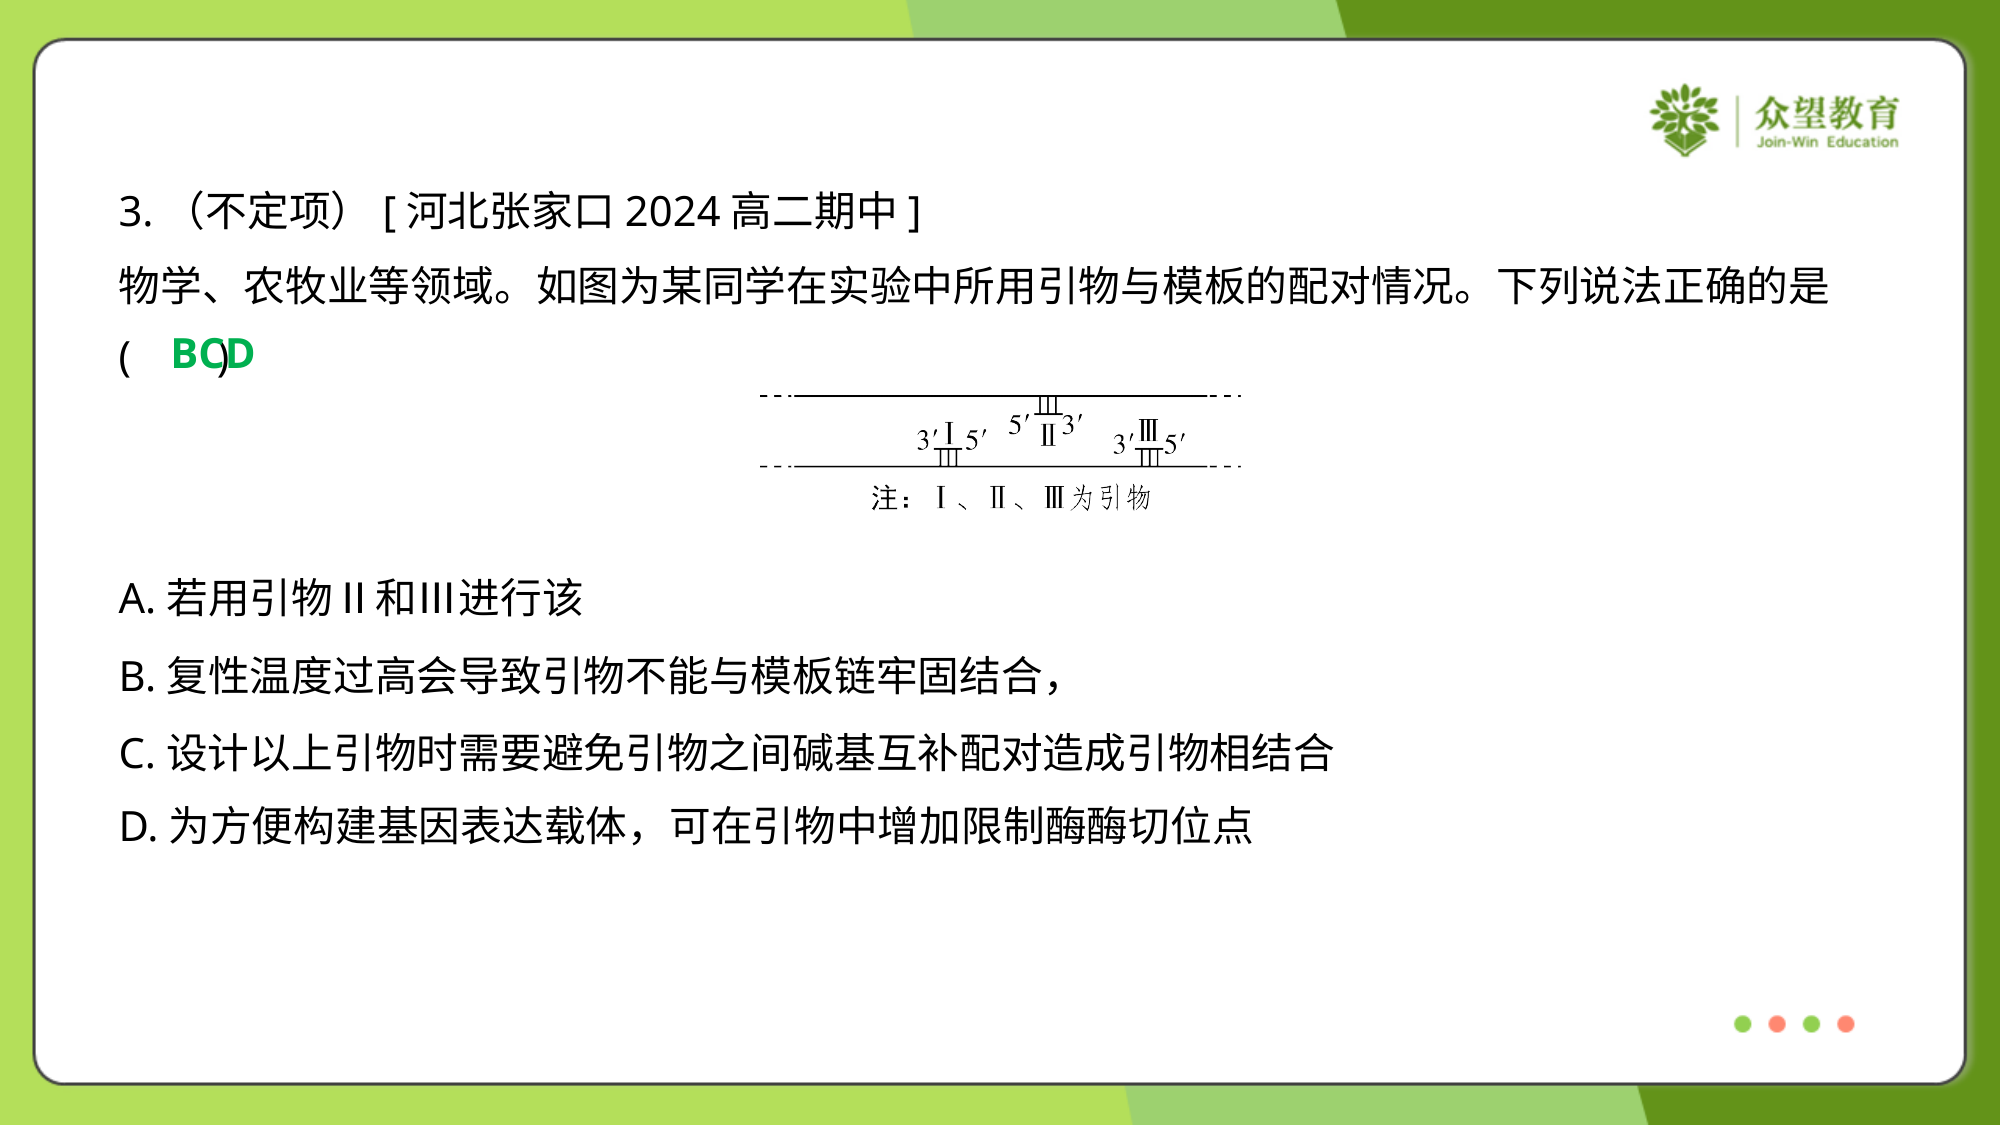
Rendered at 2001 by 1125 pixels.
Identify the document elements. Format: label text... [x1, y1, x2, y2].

text_box BCD [153, 306, 274, 371]
picture [0, 0, 2000, 1125]
